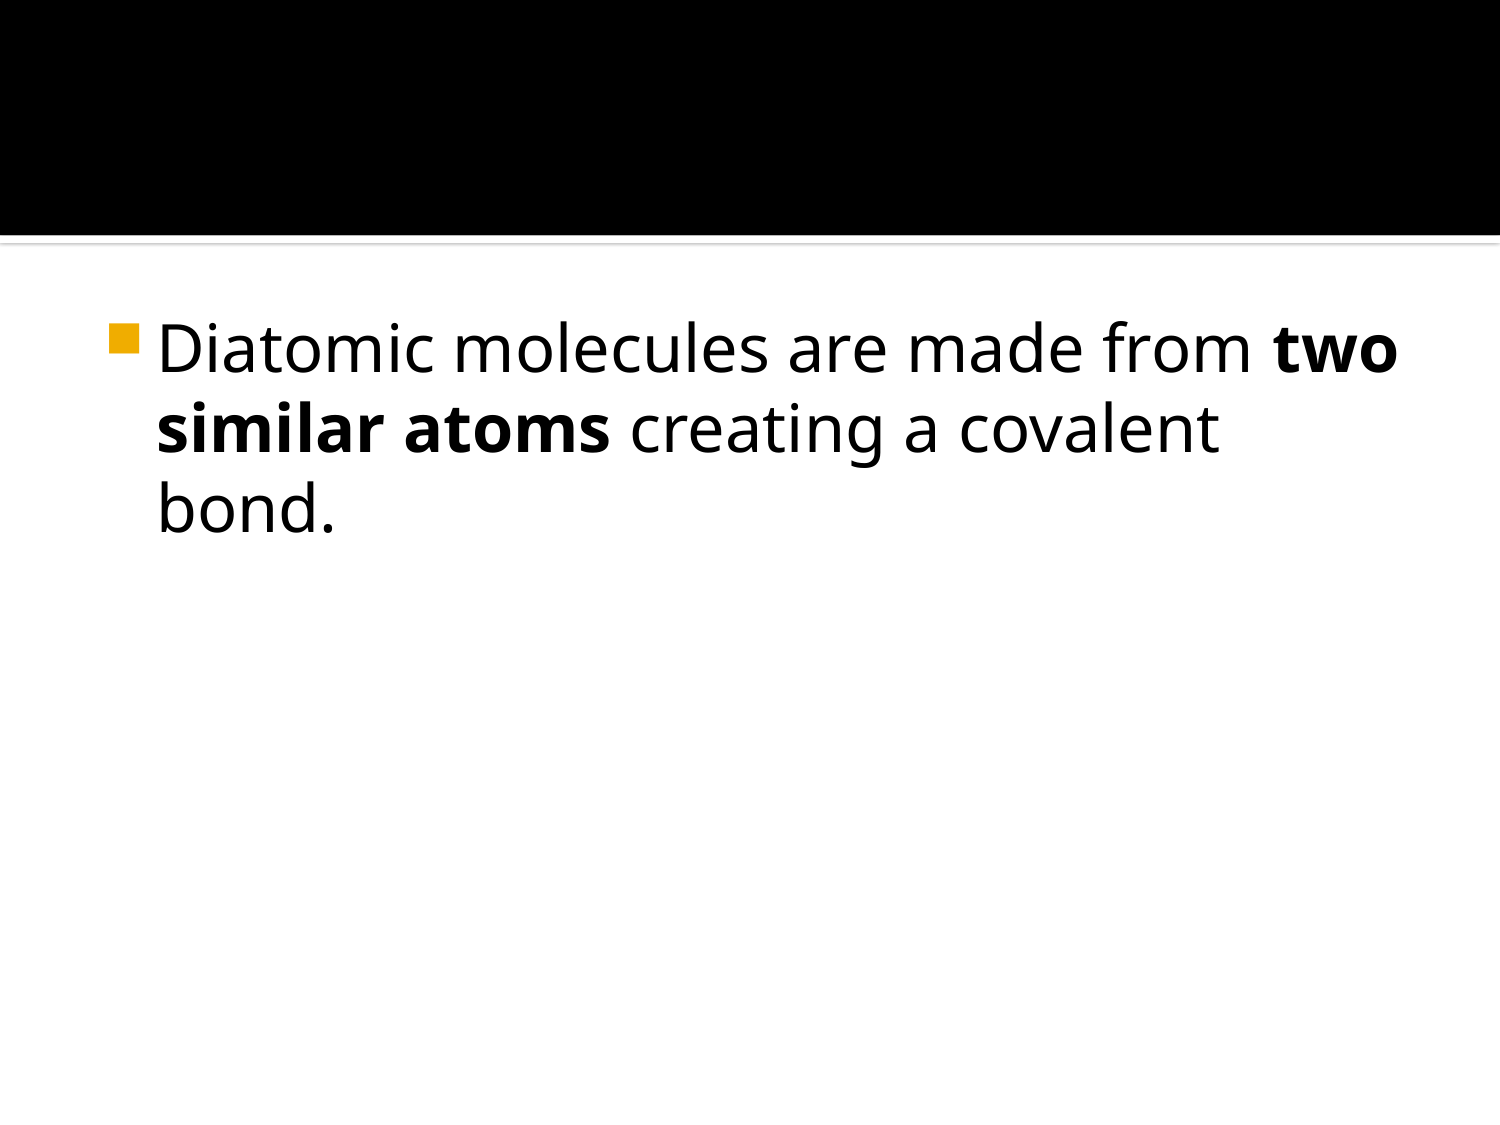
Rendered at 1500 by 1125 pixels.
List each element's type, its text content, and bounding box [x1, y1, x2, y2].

list Diatomic molecules are made from two similar atoms creating a covalent bond. [75, 291, 1425, 1050]
